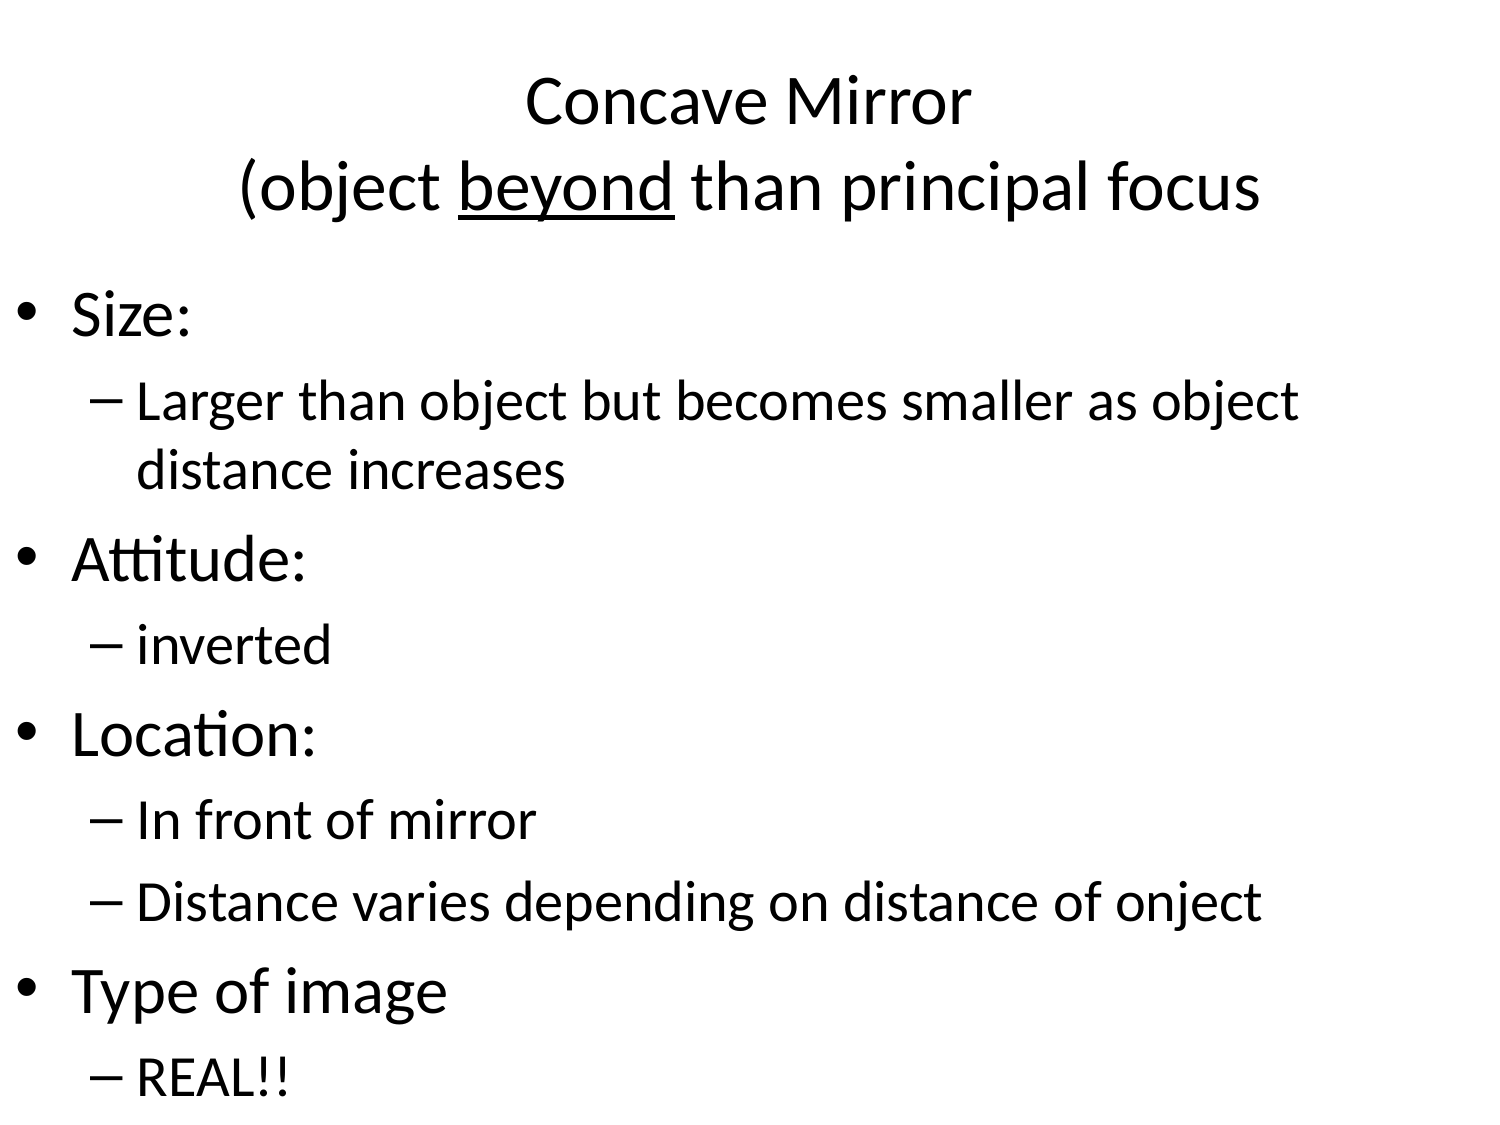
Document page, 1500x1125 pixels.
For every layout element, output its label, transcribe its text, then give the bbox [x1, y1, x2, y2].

list Size: Larger than object but becomes smaller as object distance increases Attitude: inverted Location: In front of mirror Distance varies depending on distance of onject Type of image REAL!! [0, 262, 1500, 1125]
title Concave Mirror (object beyond than principal focus [75, 45, 1425, 233]
